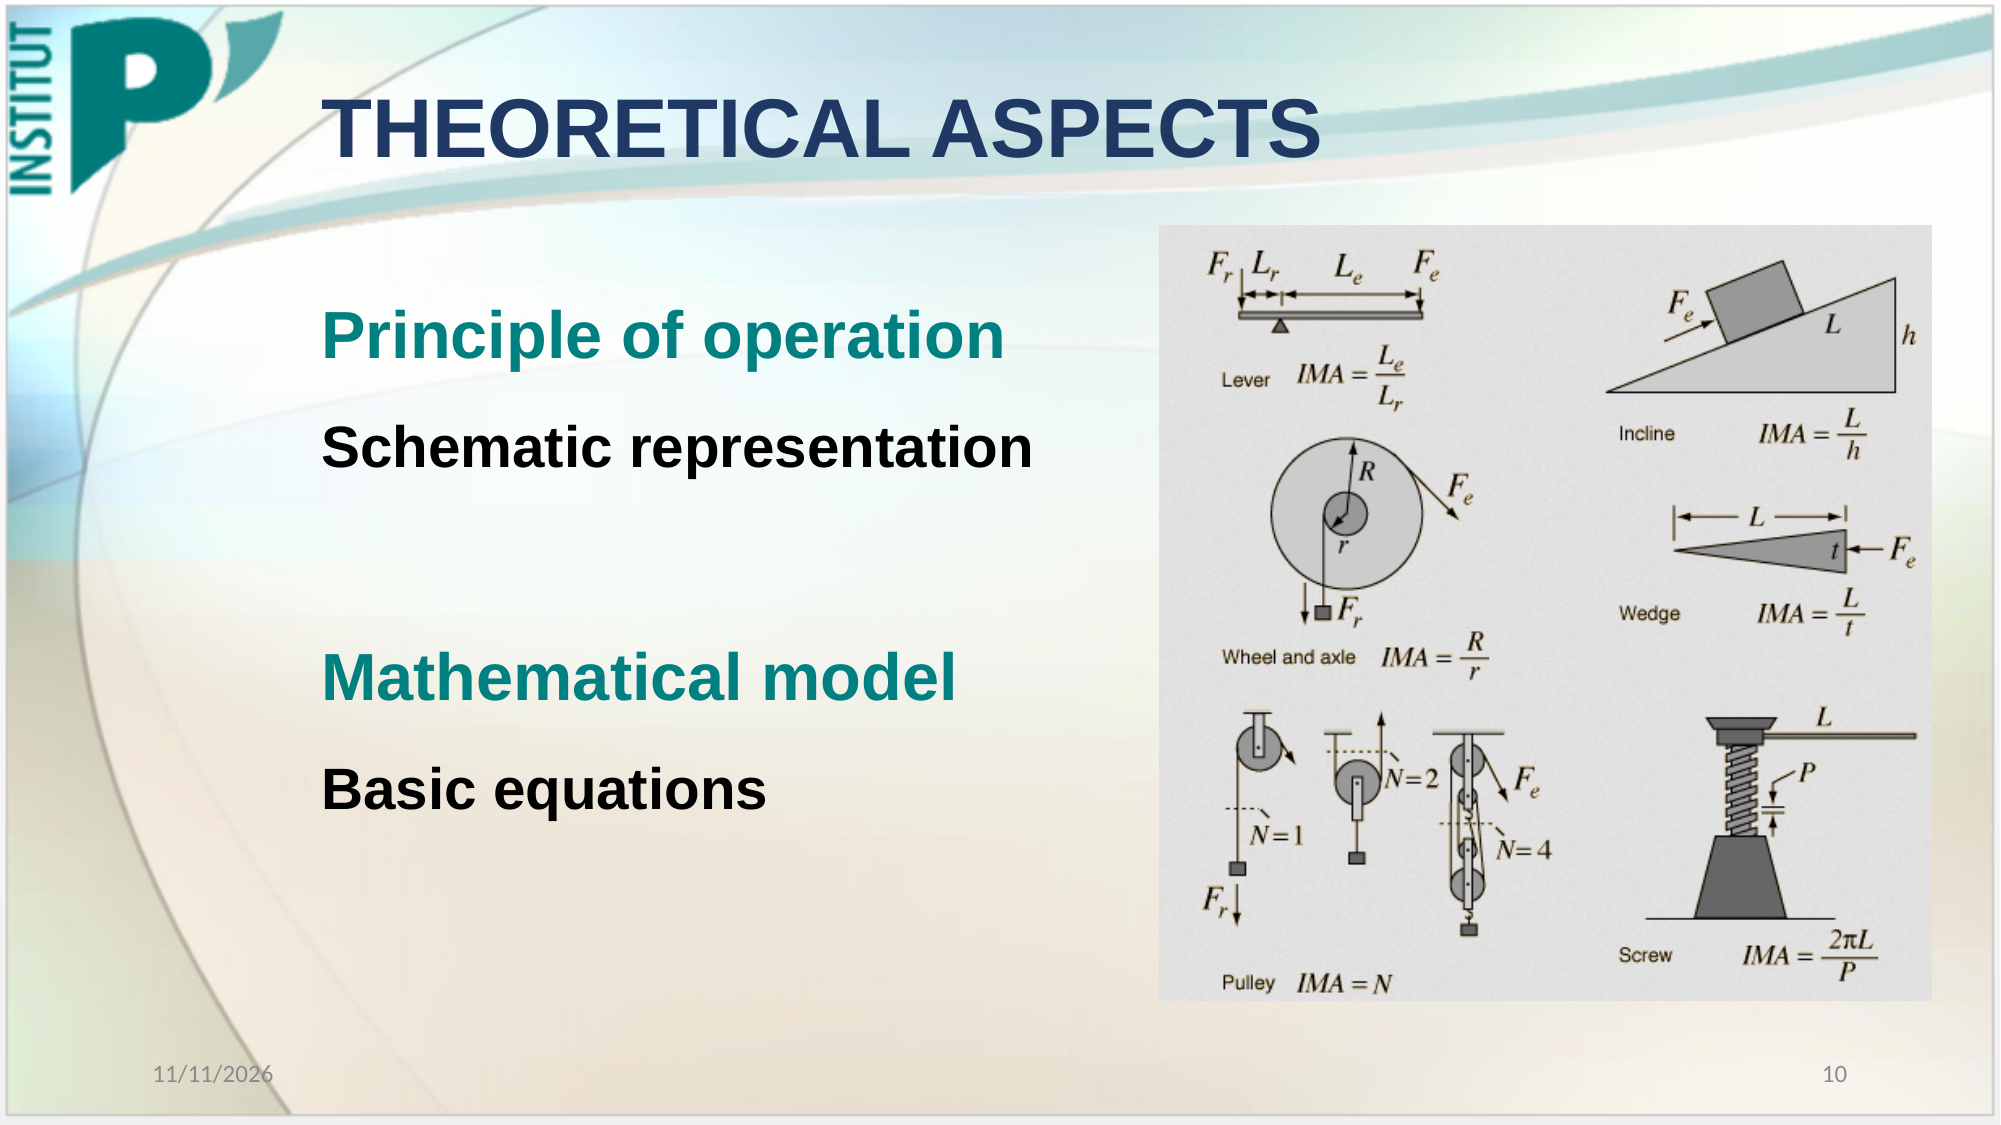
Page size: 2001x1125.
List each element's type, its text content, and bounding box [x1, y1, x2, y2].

picture [0, 0, 2001, 1125]
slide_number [137, 1042, 306, 1103]
text_box THEORETICAL ASPECTS Principle of operation Schematic representation Mathematical model Basic equations [306, 66, 2000, 1122]
